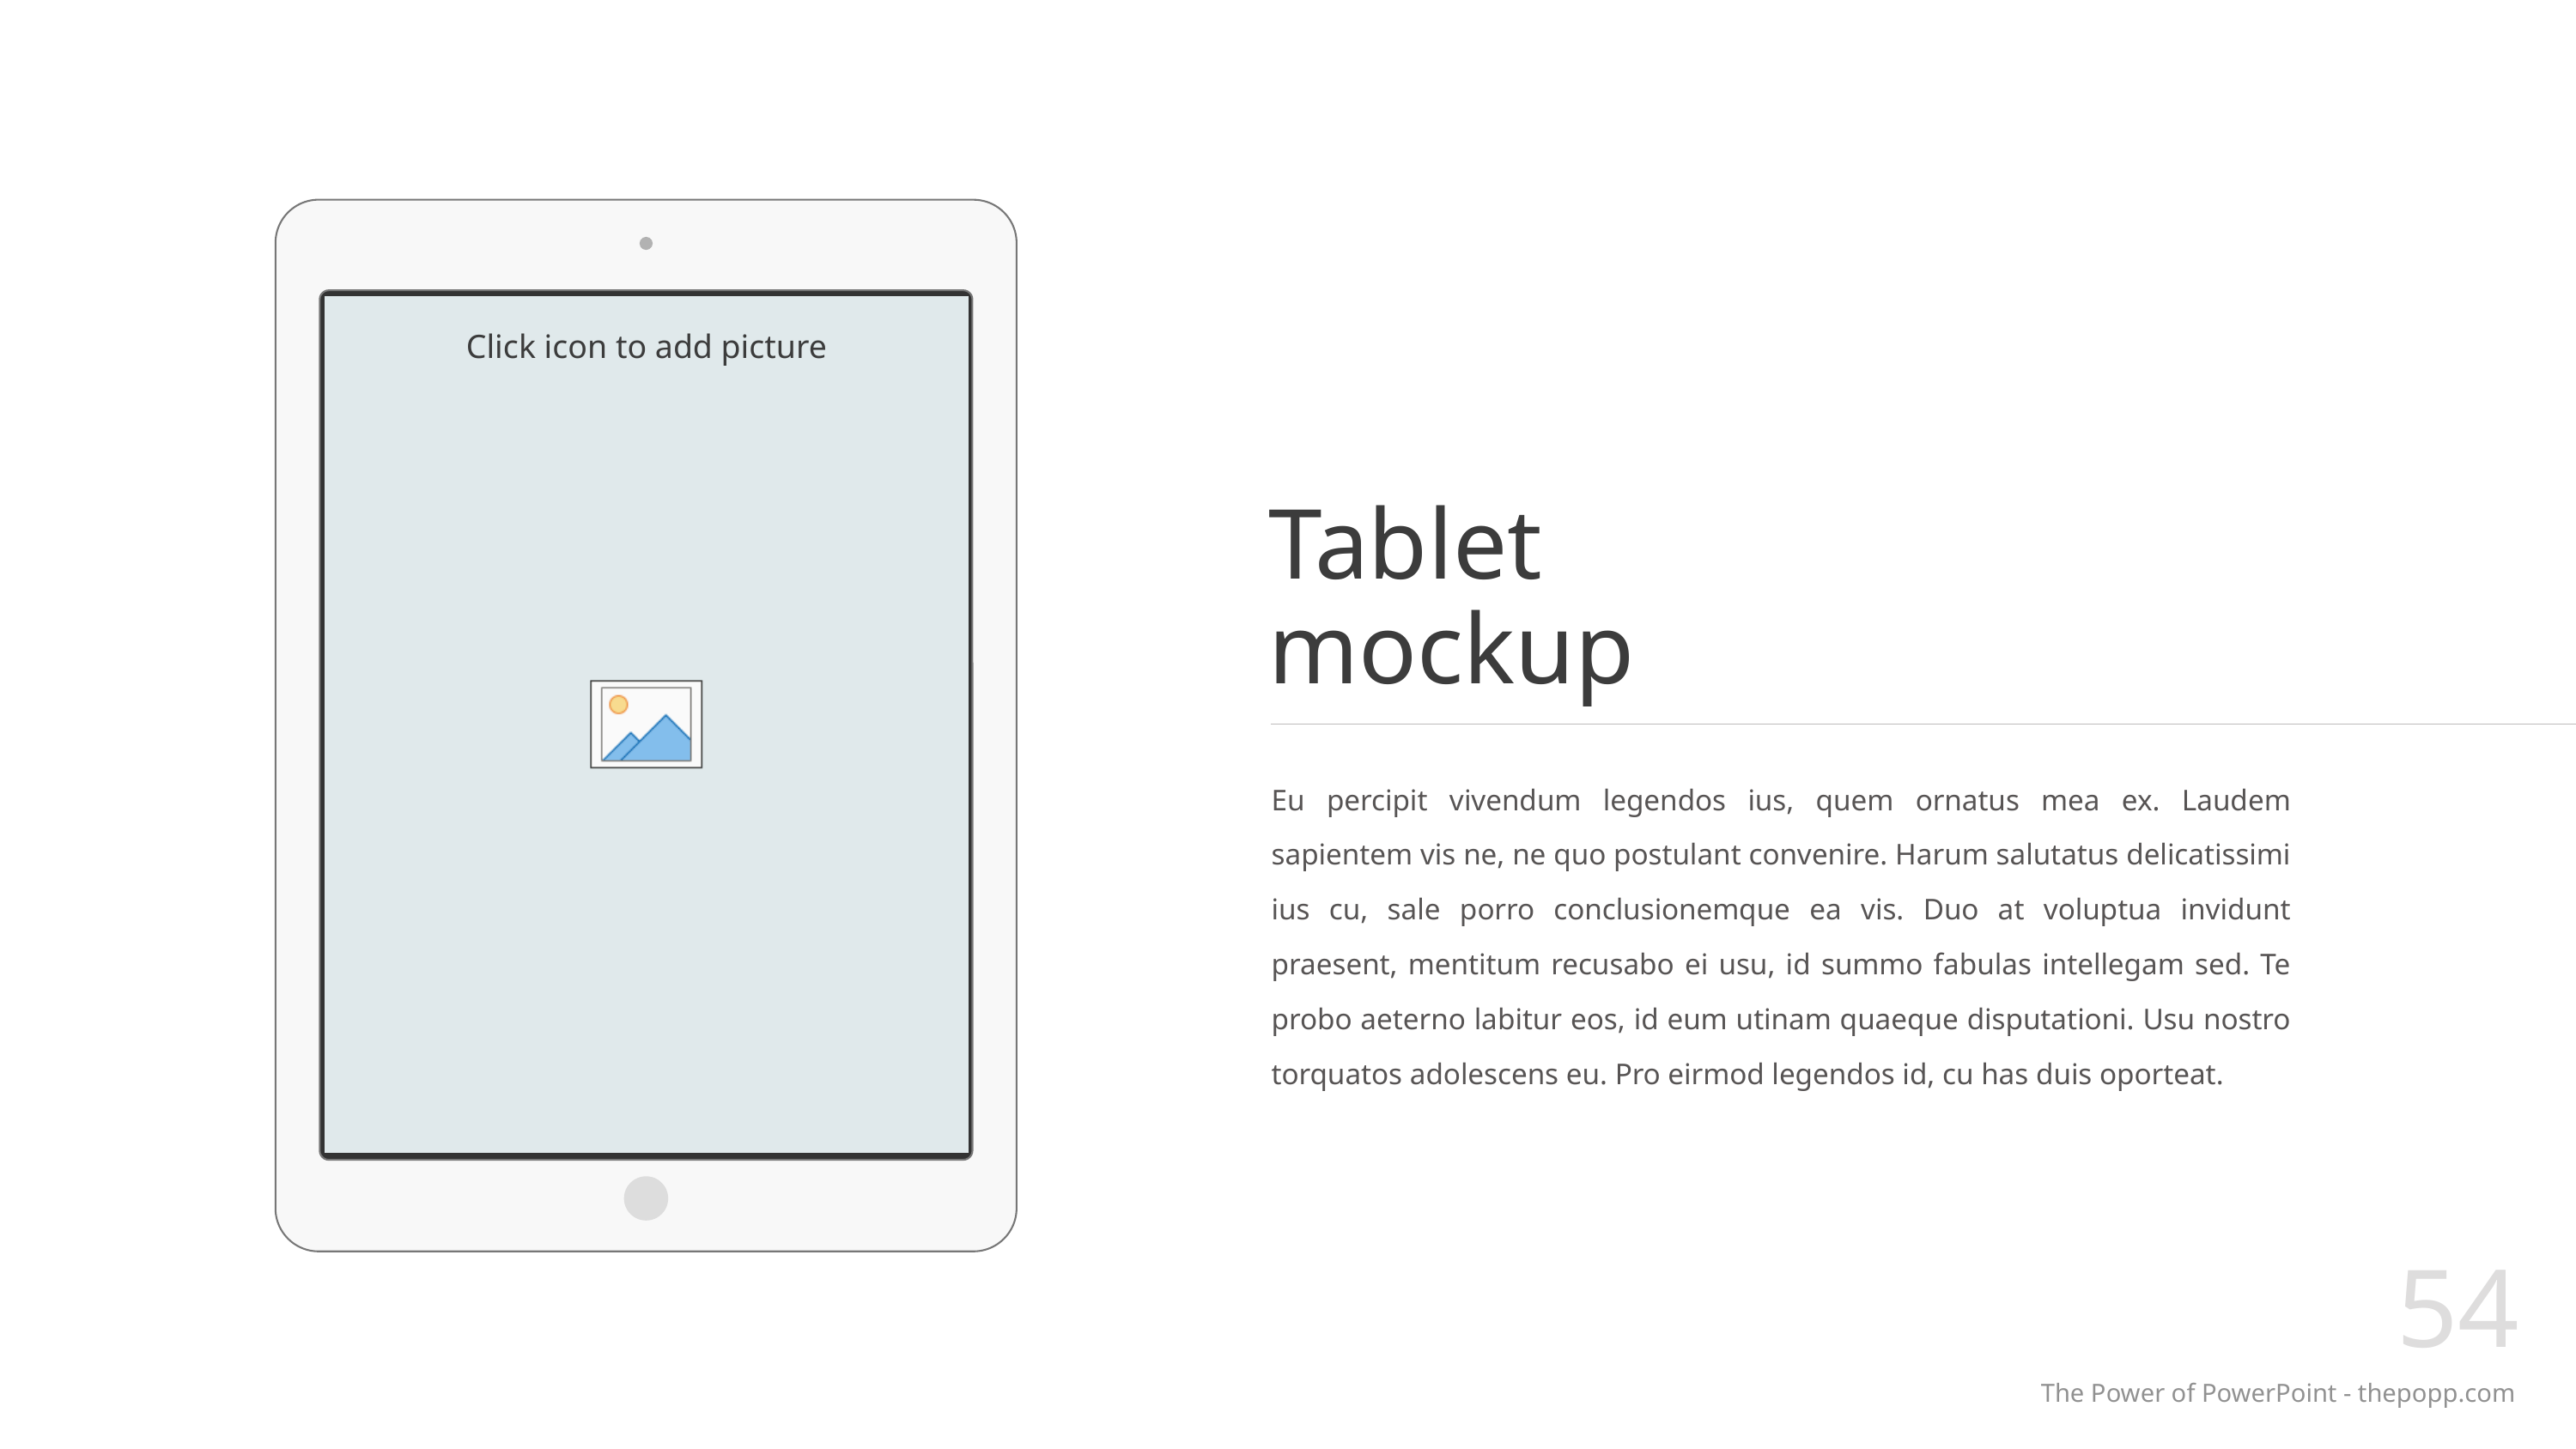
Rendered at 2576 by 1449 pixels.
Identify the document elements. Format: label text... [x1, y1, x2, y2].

picture [325, 296, 969, 1154]
list Eu percipit vivendum legendos ius, quem ornatus mea ex. Laudem sapientem vis ne, ne quo postulant convenire. Harum salutatus delicatissimi ius cu, sale porro conclusionemque ea vis. Duo at voluptua invidunt praesent, mentitum recusabo ei usu, id summo fabulas intellegam sed. Te probo aeterno labitur eos, id eum utinam quaeque disputationi. Usu nostro torquatos adolescens eu. Pro eirmod legendos id, cu has duis oporteat. [1258, 755, 2306, 1181]
slide_number 54 [2150, 1250, 2532, 1393]
footer The Power of PowerPoint - thepopp.com [1573, 1354, 2529, 1432]
title Tablet mockup [1255, 296, 2303, 711]
